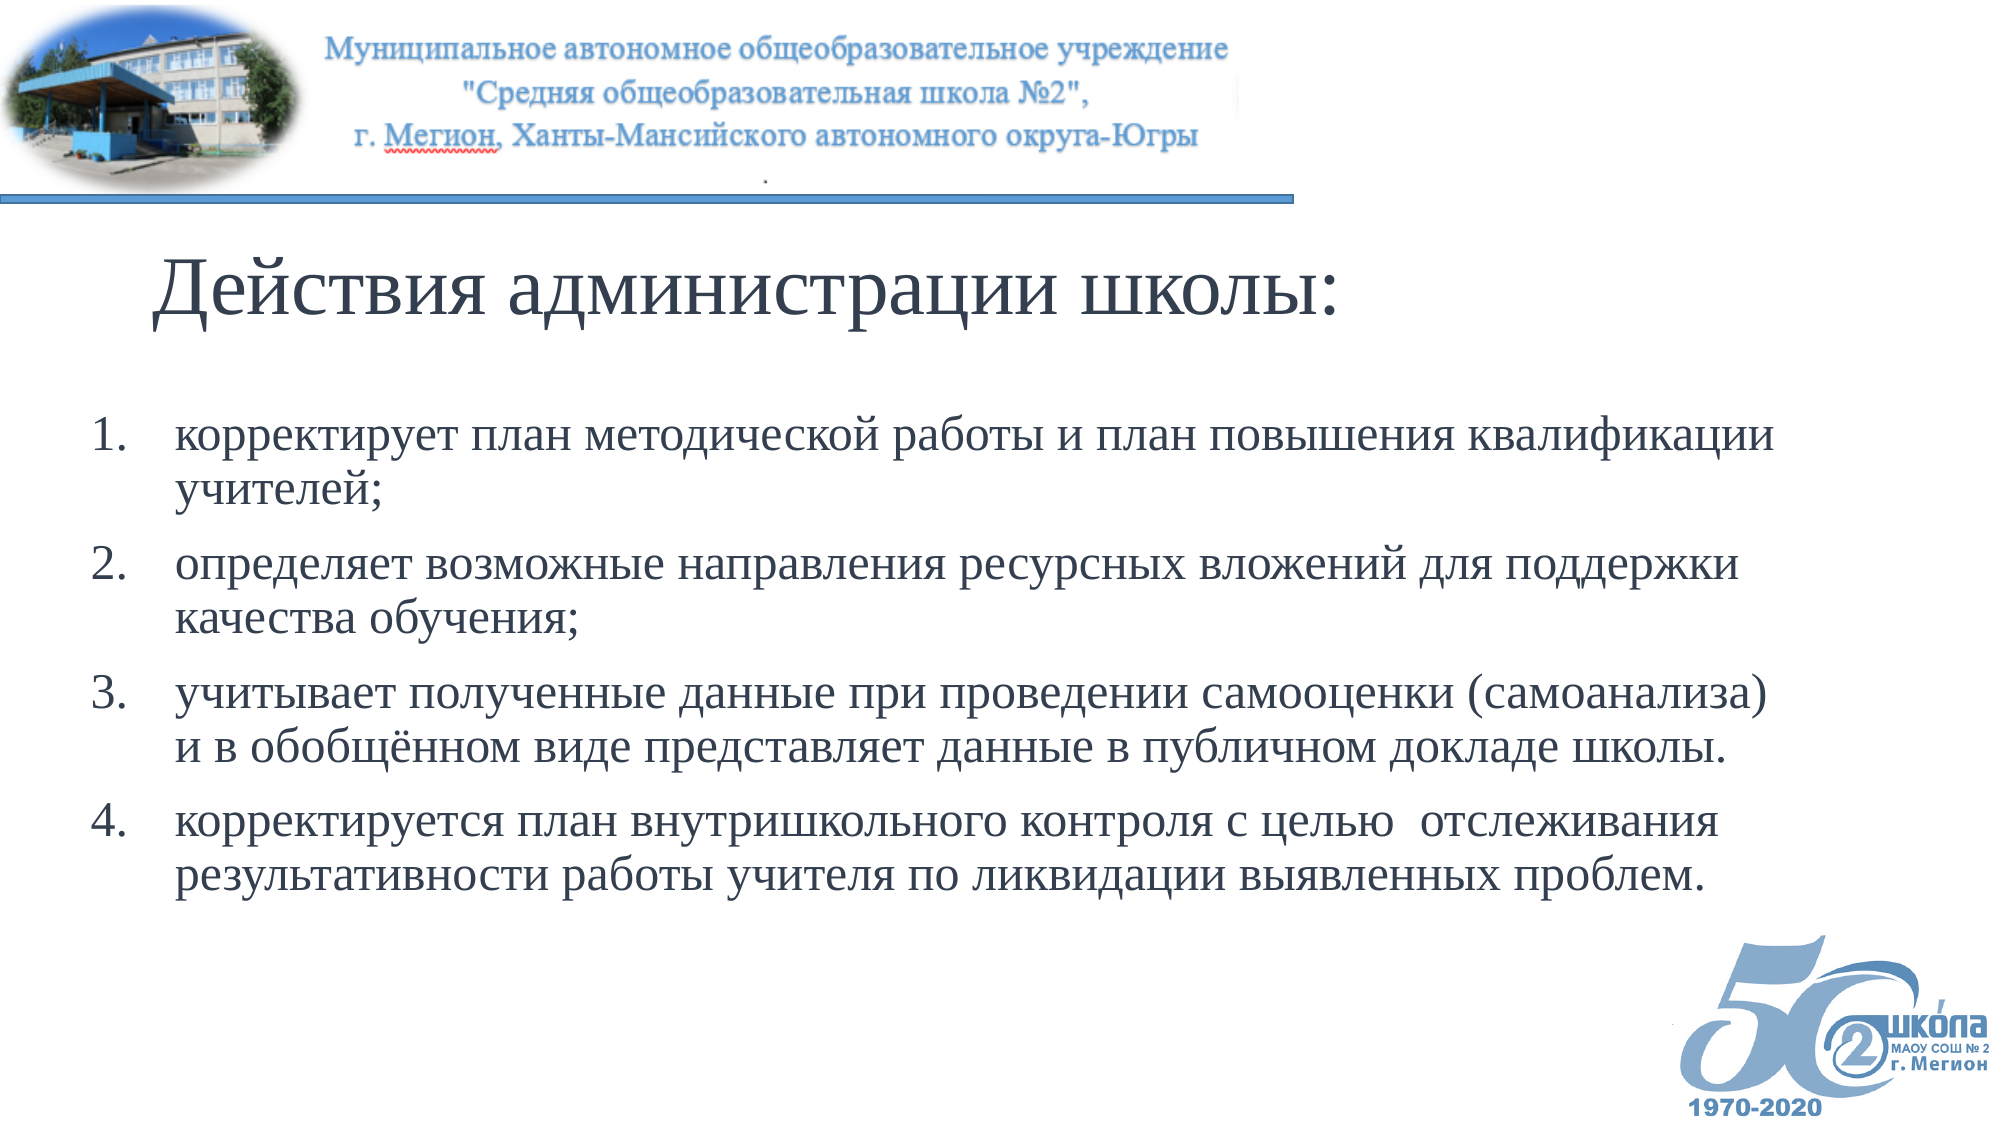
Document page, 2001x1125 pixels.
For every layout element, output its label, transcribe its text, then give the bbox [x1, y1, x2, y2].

list корректирует план методической работы и план повышения квалификации учителей; определяет возможные направления ресурсных вложений для поддержки качества обучения; учитывает полученные данные при проведении самооценки (самоанализа) и в обобщённом виде представляет данные в публичном докладе школы. корректируется план внутришкольного контроля с целью отслеживания результативности работы учителя по ликвидации выявленных проблем. [75, 399, 1801, 962]
picture [1637, 904, 1992, 1125]
picture [0, 0, 1239, 194]
title Действия администрации школы: [137, 219, 1591, 356]
